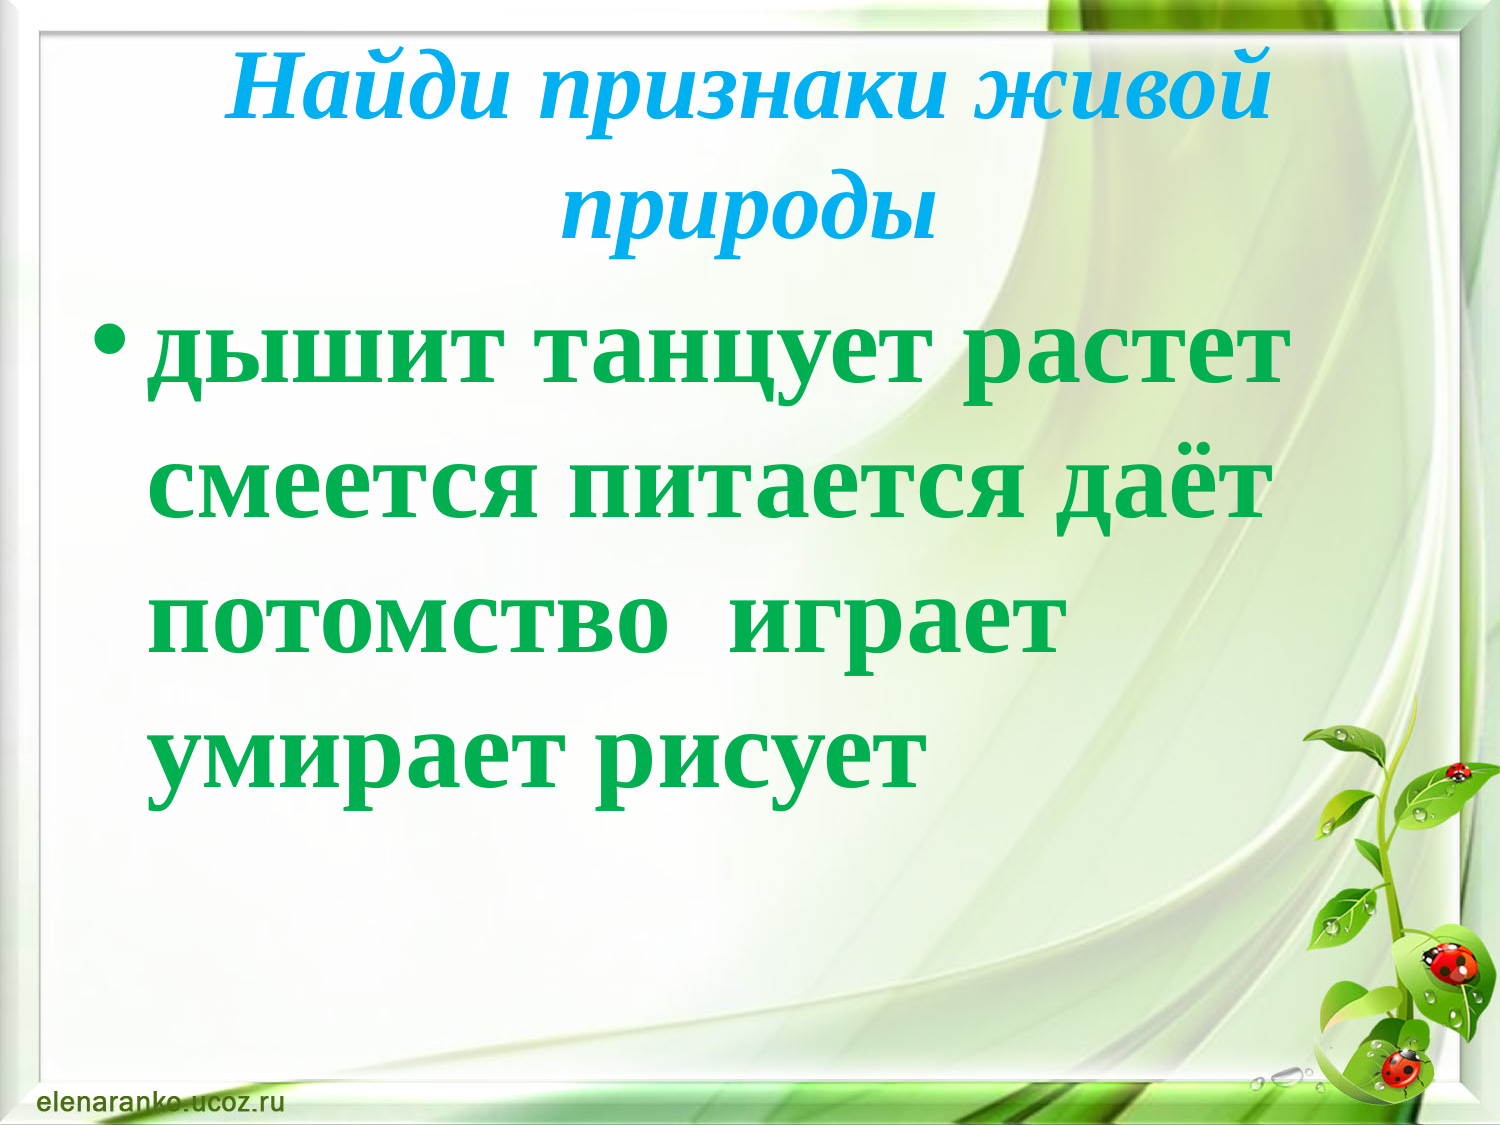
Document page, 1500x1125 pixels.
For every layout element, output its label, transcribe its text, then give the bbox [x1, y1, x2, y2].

list дышит танцует растет смеется питается даёт потомство играет умирает рисует [75, 262, 1425, 1005]
picture [0, 0, 1500, 1125]
title Найди признаки живой природы [75, 45, 1425, 233]
